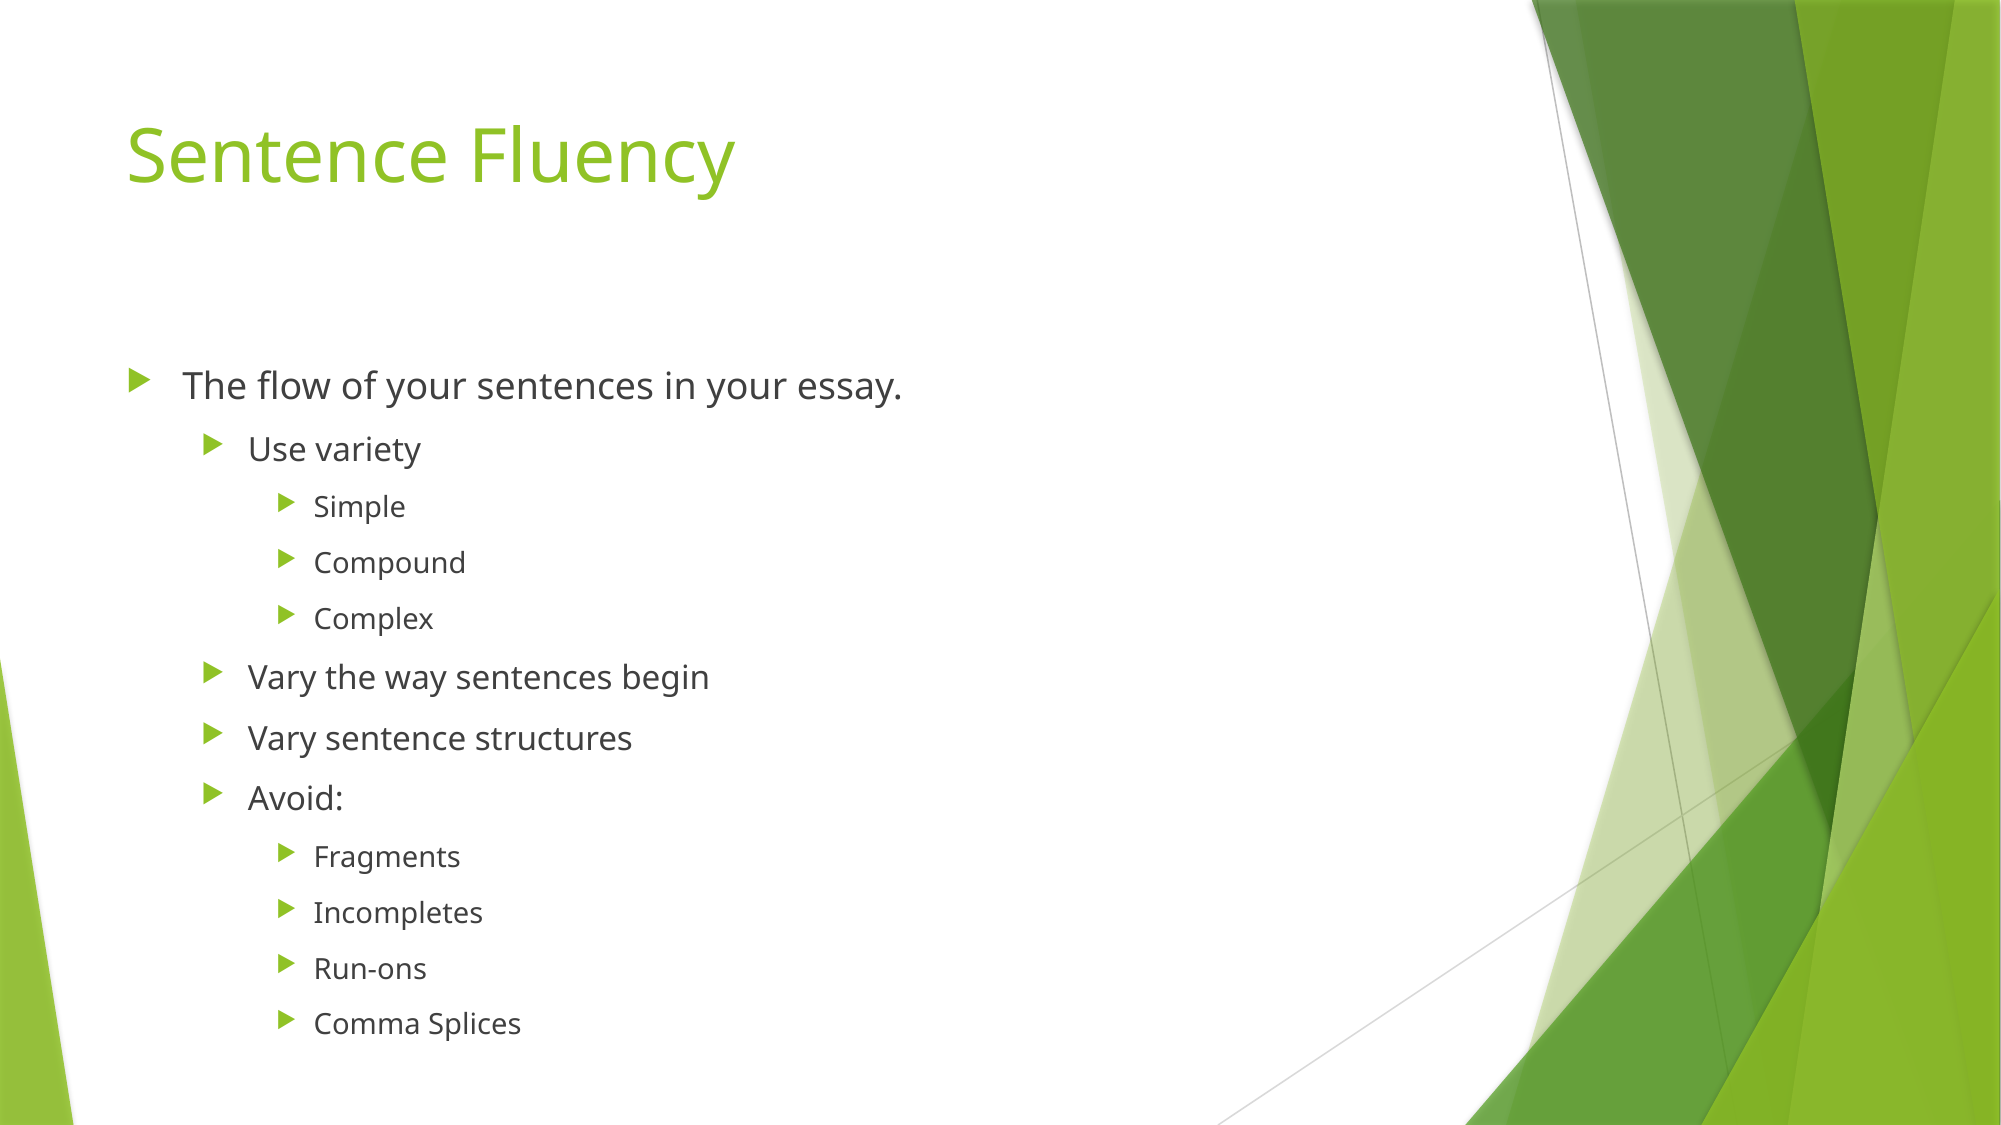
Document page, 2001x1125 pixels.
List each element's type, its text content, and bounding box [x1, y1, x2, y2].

title Sentence Fluency [111, 99, 1522, 317]
list The flow of your sentences in your essay. Use variety Simple Compound Complex Vary the way sentences begin Vary sentence structures Avoid: Fragments Incompletes Run-ons Comma Splices [111, 354, 1522, 992]
